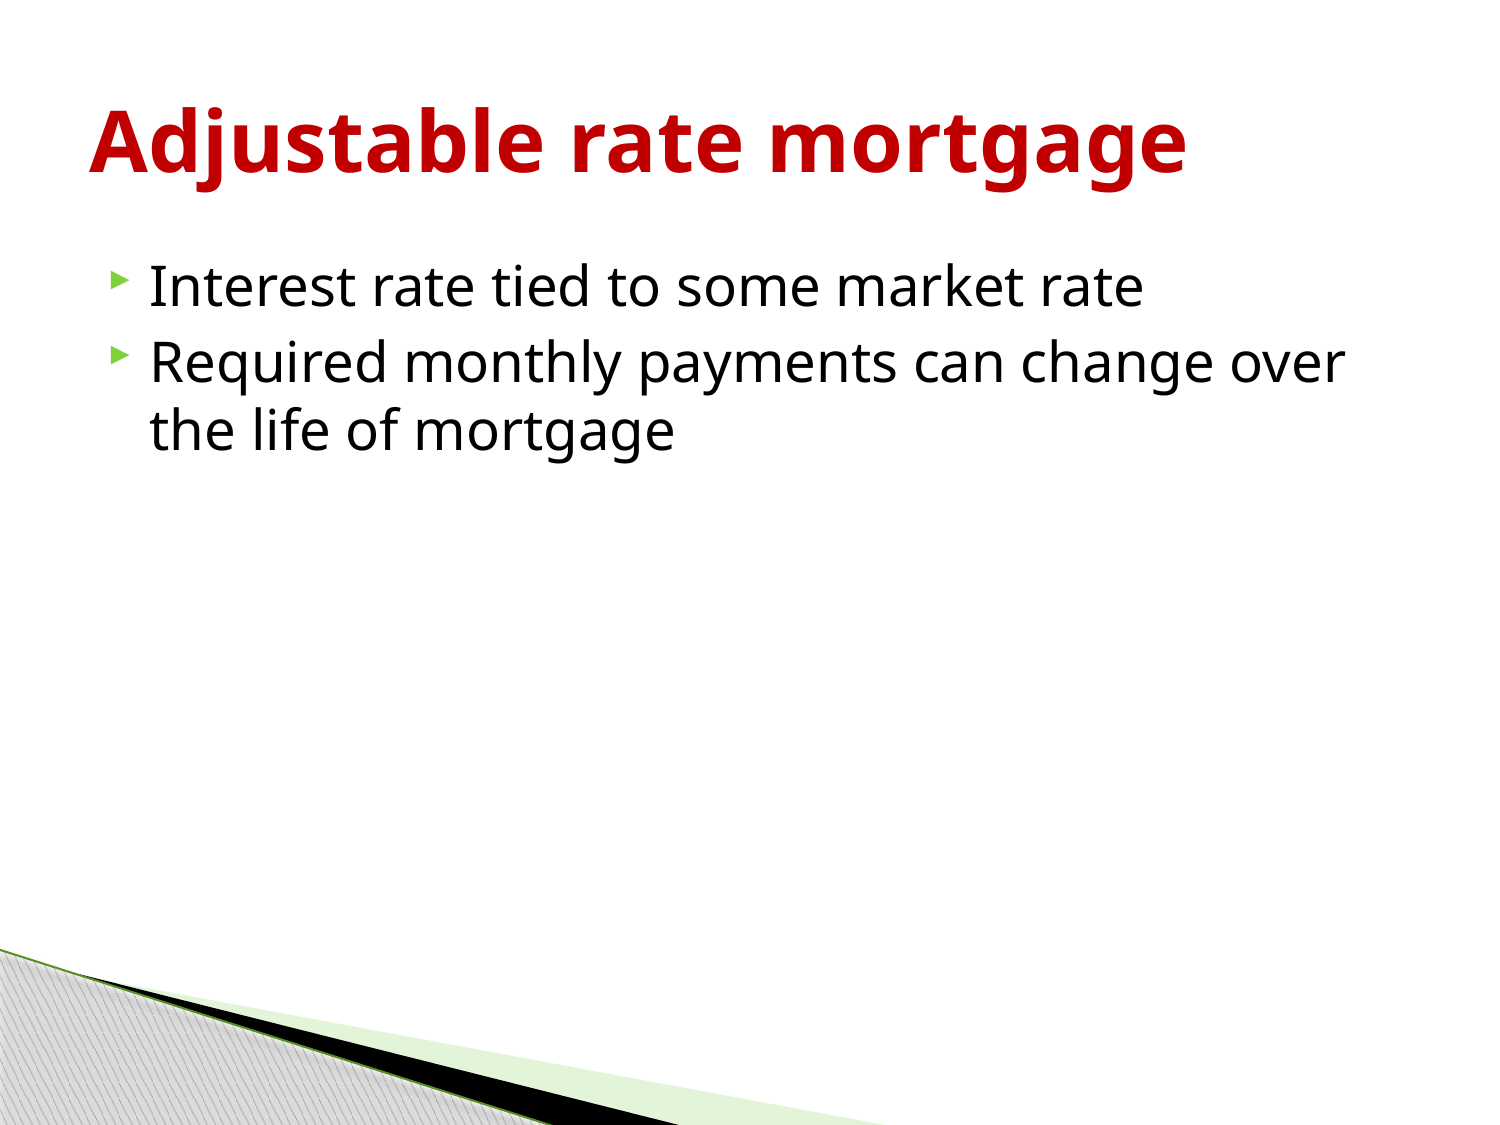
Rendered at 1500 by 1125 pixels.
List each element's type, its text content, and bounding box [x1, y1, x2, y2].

title Adjustable rate mortgage [75, 45, 1425, 233]
list Interest rate tied to some market rate Required monthly payments can change over the life of mortgage [75, 243, 1425, 986]
